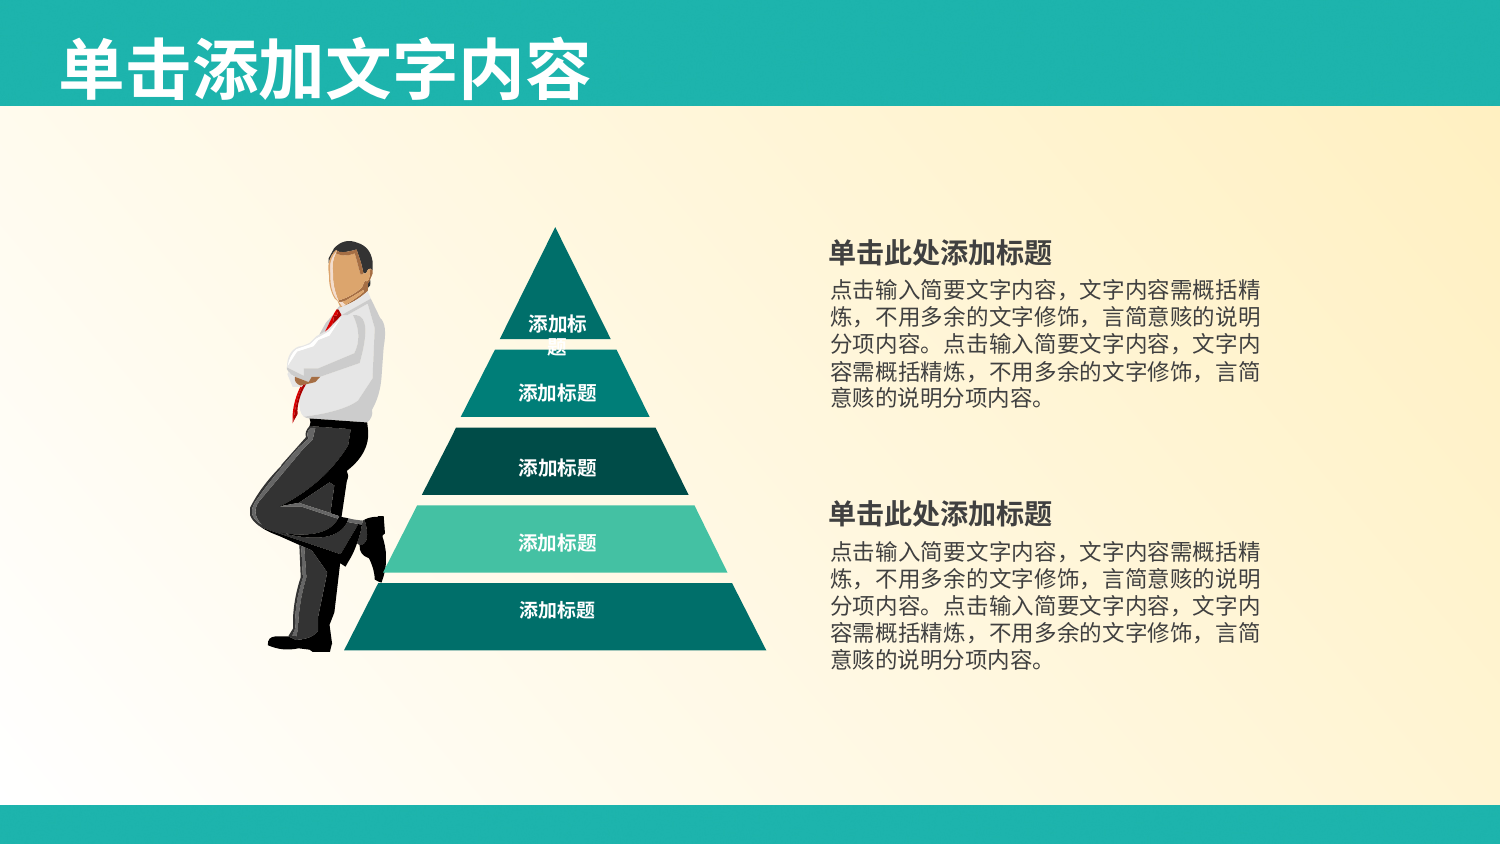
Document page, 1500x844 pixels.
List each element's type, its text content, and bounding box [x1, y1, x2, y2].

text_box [386, 583, 767, 651]
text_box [421, 427, 689, 495]
text_box 单击此处添加标题 [813, 227, 1172, 277]
picture [0, 805, 1500, 844]
text_box 点击输入简要文字内容，文字内容需概括精炼，不用多余的文字修饰，言简意赅的说明分项内容。点击输入简要文字内容，文字内容需概括精炼，不用多余的文字修饰，言简意赅的说明分项内容。 [815, 269, 1277, 419]
picture [0, 0, 1500, 106]
text_box 点击输入简要文字内容，文字内容需概括精炼，不用多余的文字修饰，言简意赅的说明分项内容。点击输入简要文字内容，文字内容需概括精炼，不用多余的文字修饰，言简意赅的说明分项内容。 [815, 530, 1277, 681]
picture [250, 241, 386, 652]
text_box 单击此处添加标题 [813, 489, 1172, 538]
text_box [499, 227, 612, 367]
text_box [460, 349, 650, 417]
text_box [382, 505, 728, 573]
